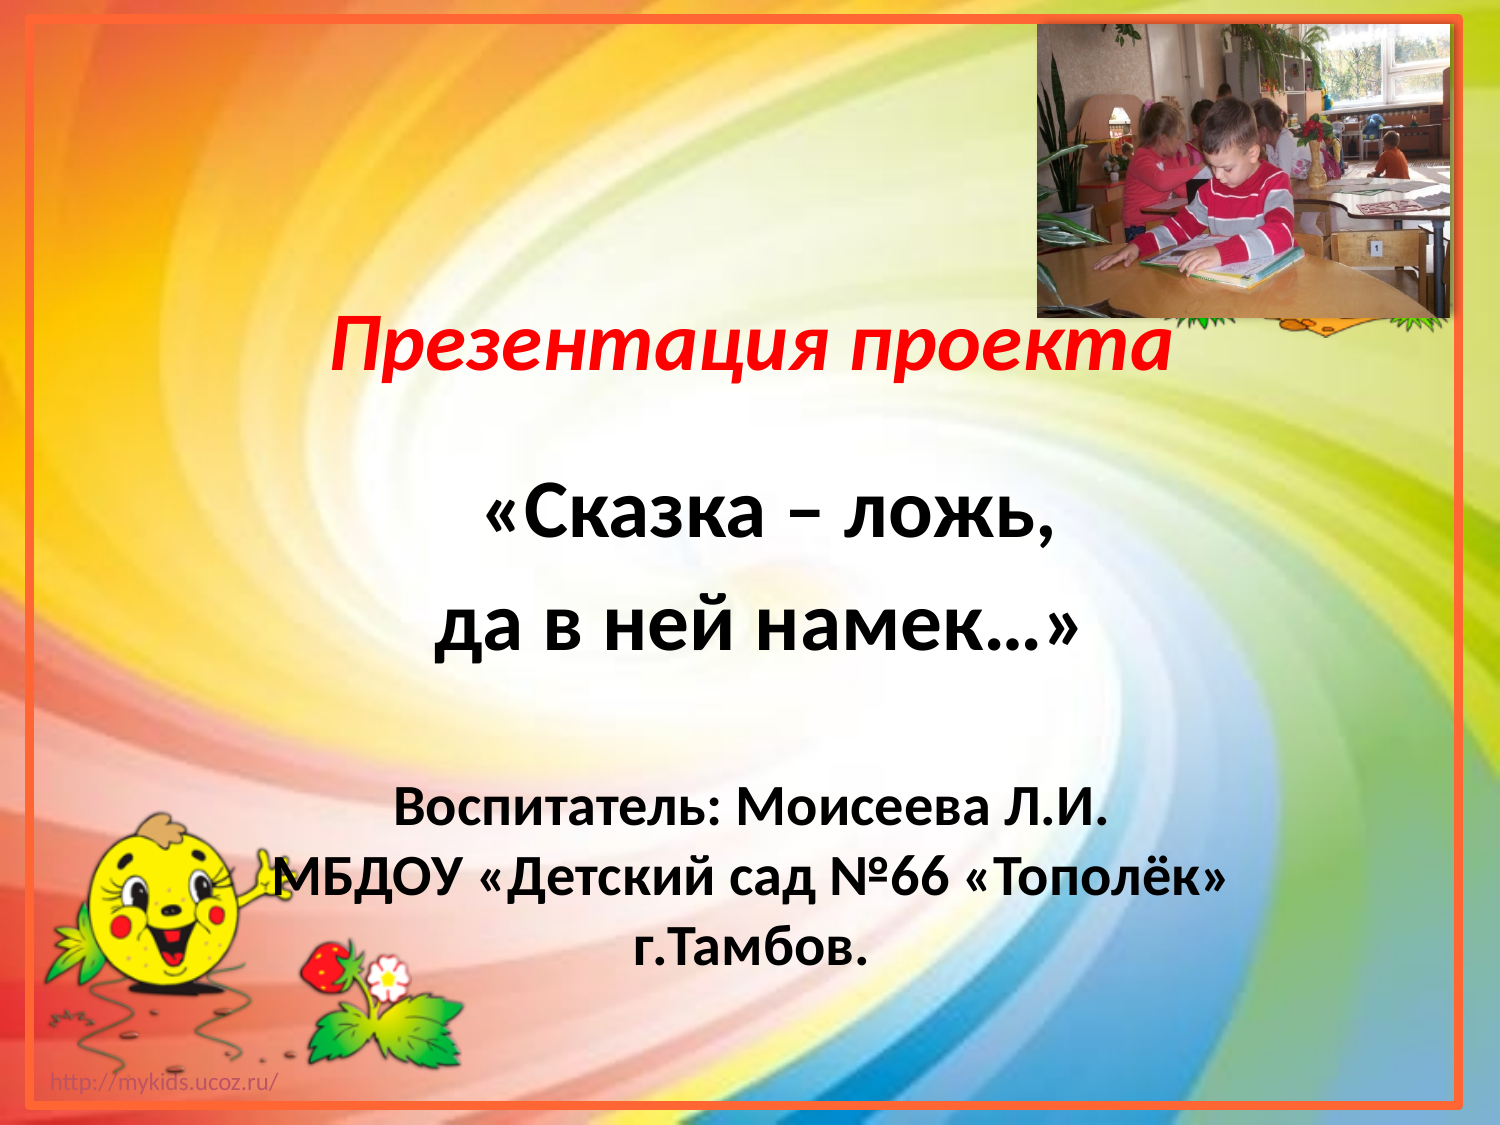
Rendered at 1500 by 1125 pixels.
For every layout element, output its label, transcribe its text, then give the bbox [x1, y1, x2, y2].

title Презентация проекта «Сказка – ложь, да в ней намек…» Воспитатель: Моисеева Л.И. МБДОУ «Детский сад №66 «Тополёк» г.Тамбов. [76, 219, 1428, 1026]
picture [0, 0, 1500, 1125]
picture [34, 24, 1454, 1101]
